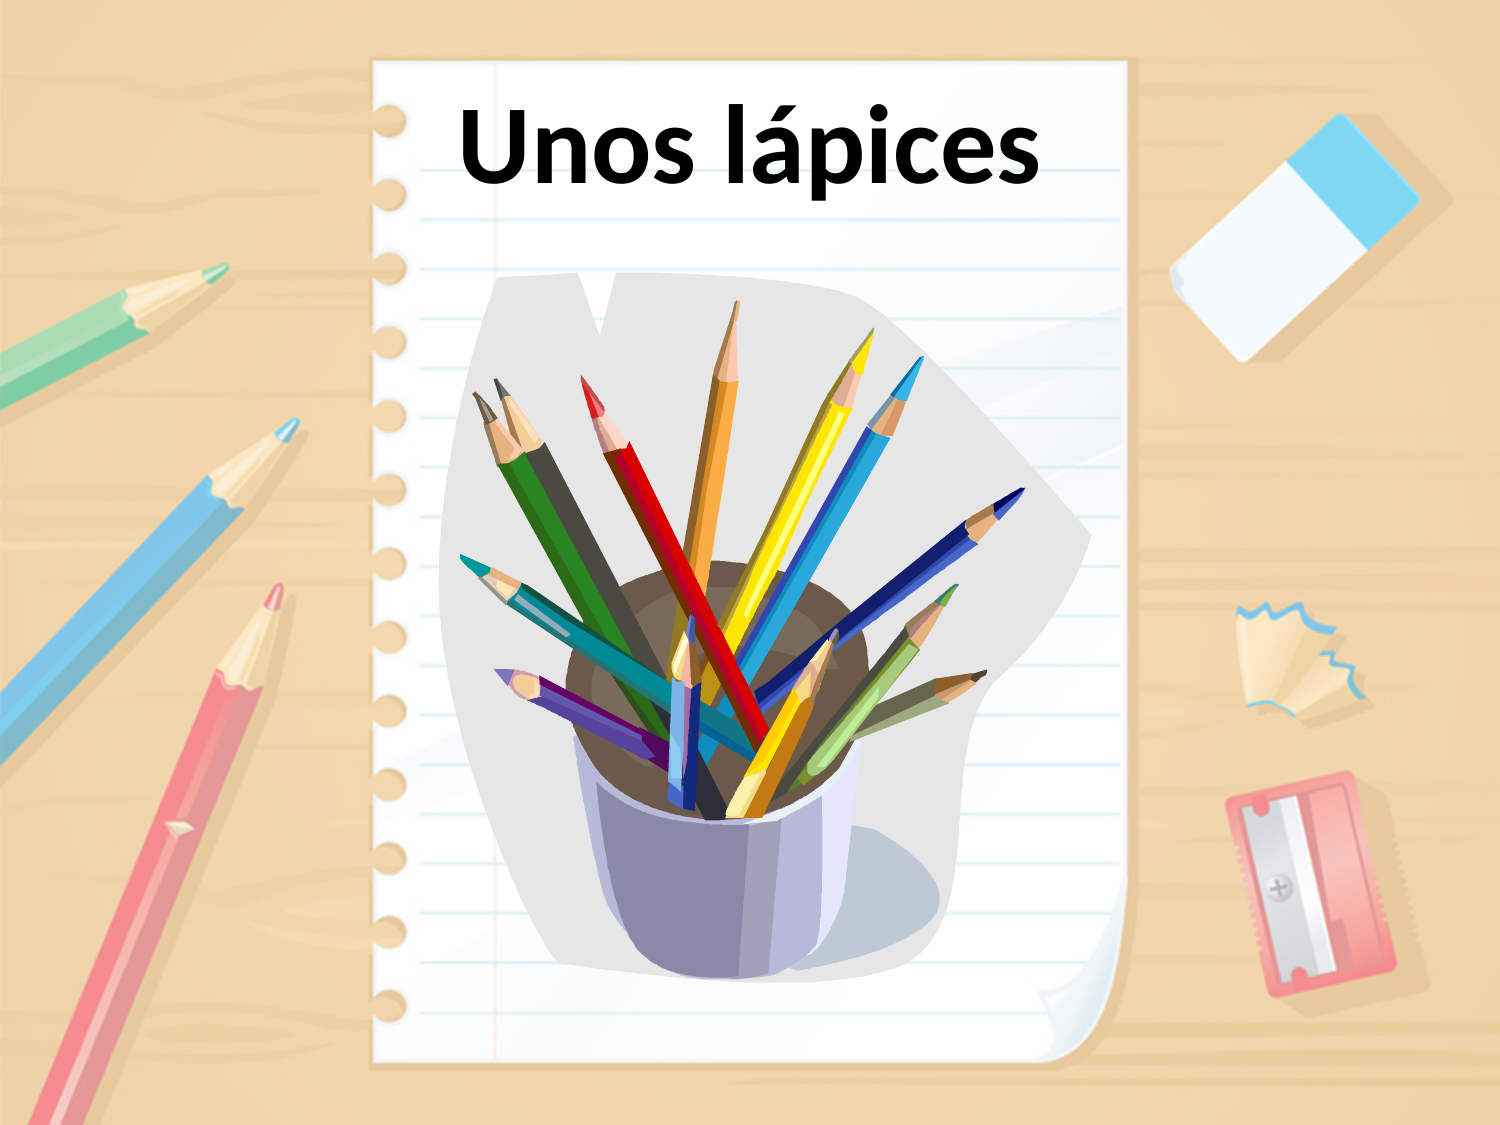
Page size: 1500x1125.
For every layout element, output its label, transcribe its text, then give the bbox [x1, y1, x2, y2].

picture [437, 262, 1102, 993]
title Unos lápices [75, 45, 1425, 233]
